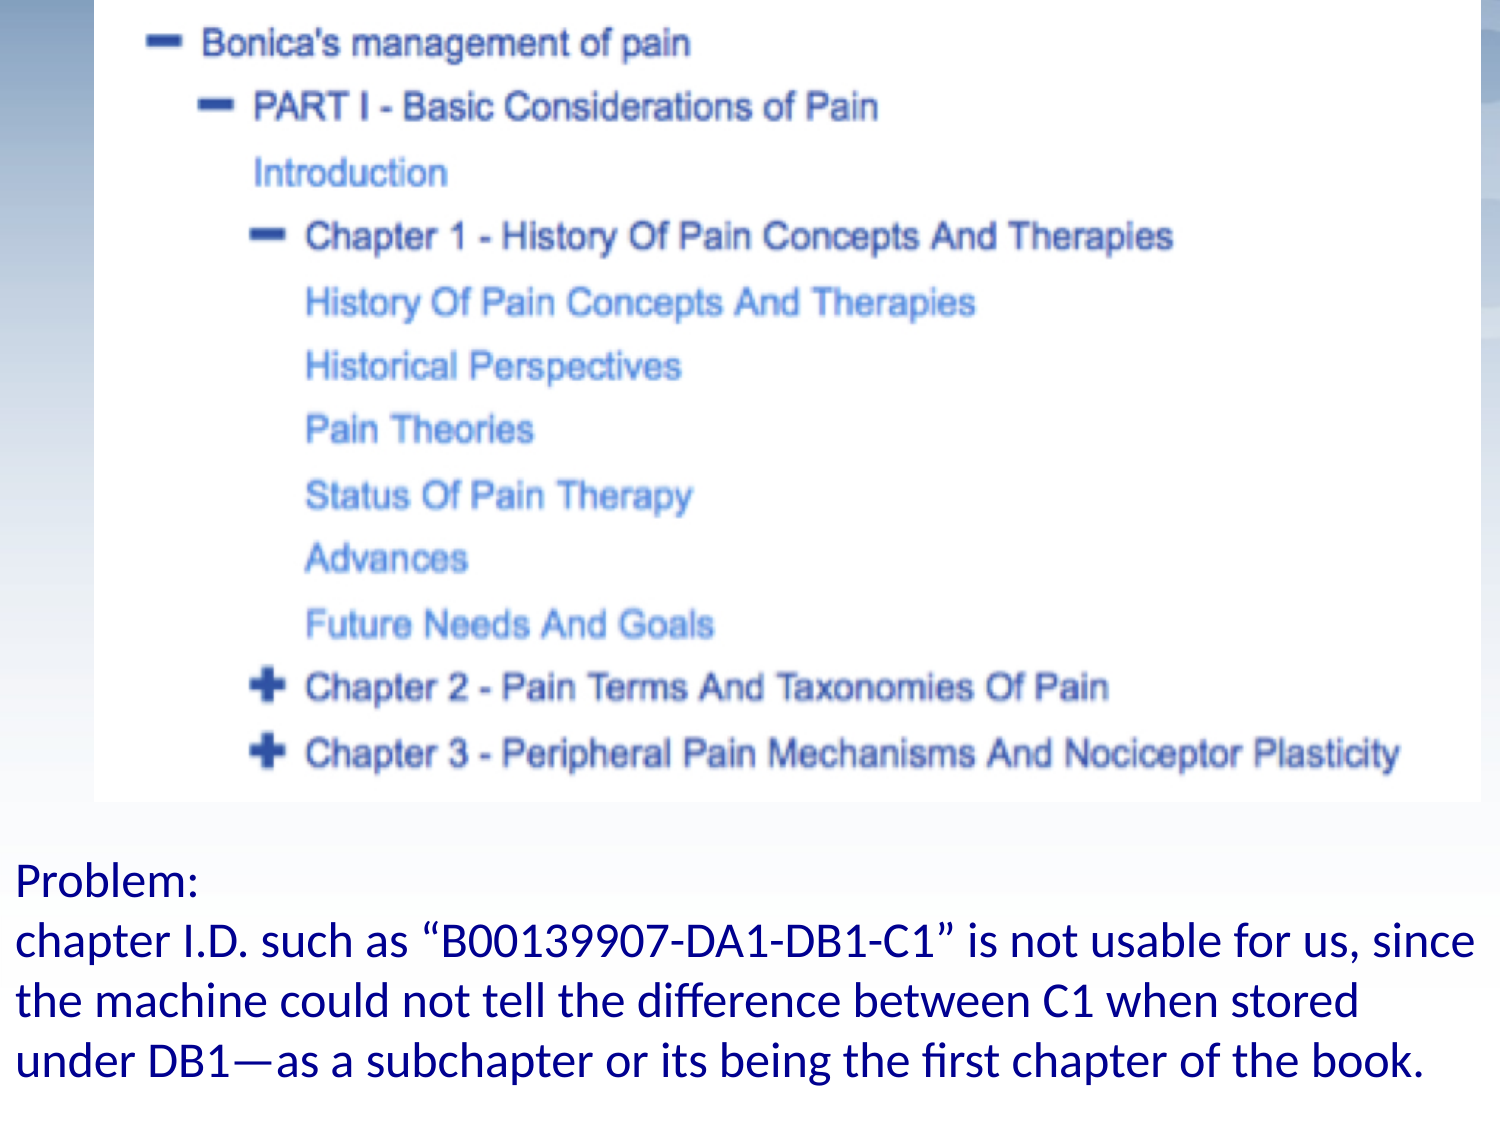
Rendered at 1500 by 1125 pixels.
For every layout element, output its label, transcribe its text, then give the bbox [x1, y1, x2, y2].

picture [0, 0, 1500, 809]
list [75, 0, 1500, 802]
title Problem: chapter I.D. such as “B00139907-DA1-DB1-C1” is not usable for us, since the machine could not tell the difference between C1 when stored under DB1—as a subchapter or its being the first chapter of the book. [0, 809, 1500, 1125]
